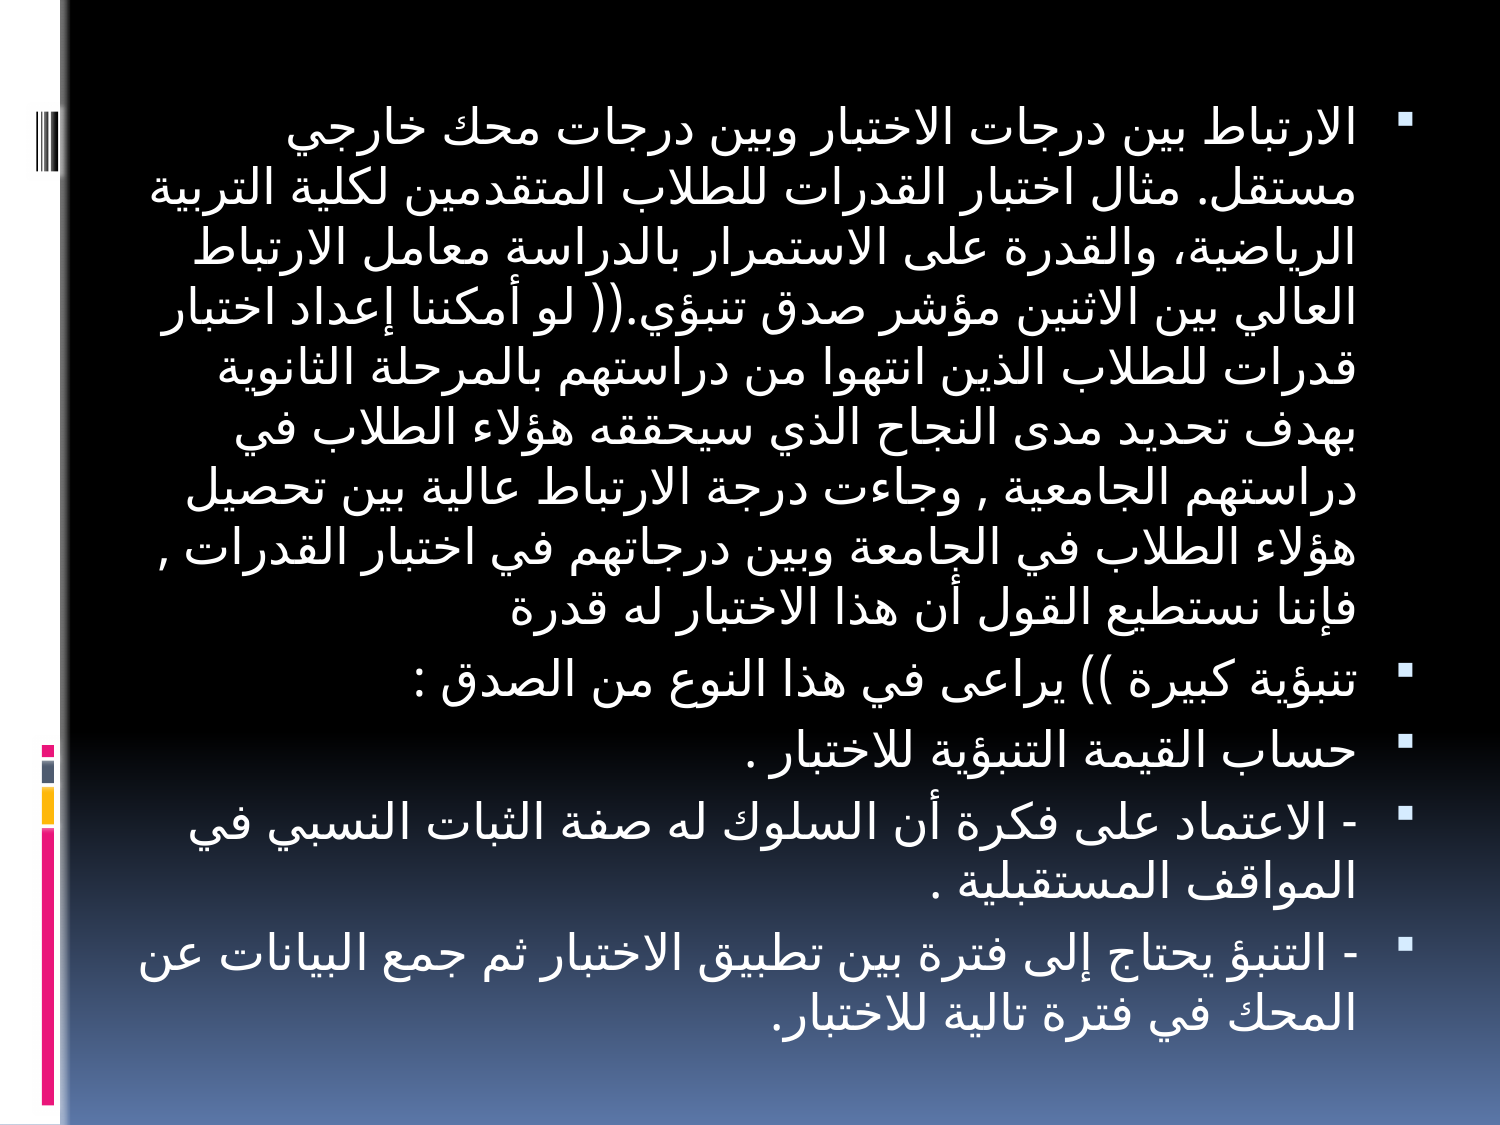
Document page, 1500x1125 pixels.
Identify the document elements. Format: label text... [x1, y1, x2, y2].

list الارتباط بين درجات الاختبار وبين درجات محك خارجي مستقل. مثال اختبار القدرات للطلاب المتقدمين لكلية التربية الرياضية، والقدرة على الاستمرار بالدراسة معامل الارتباط العالي بين الاثنين مؤشر صدق تنبؤي.(( لو أمكننا إعداد اختبار قدرات للطلاب الذين انتهوا من دراستهم بالمرحلة الثانوية بهدف تحديد مدى النجاح الذي سيحققه هؤلاء الطلاب في دراستهم الجامعية , وجاءت درجة الارتباط عالية بين تحصيل هؤلاء الطلاب في الجامعة وبين درجاتهم في اختبار القدرات , فإننا نستطيع القول أن هذا الاختبار له قدرة تنبؤية كبيرة )) يراعى في هذا النوع من الصدق : حساب القيمة التنبؤية للاختبار . - الاعتماد على فكرة أن السلوك له صفة الثبات النسبي في المواقف المستقبلية . - التنبؤ يحتاج إلى فترة بين تطبيق الاختبار ثم جمع البيانات عن المحك في فترة تالية للاختبار. [99, 87, 1438, 1050]
